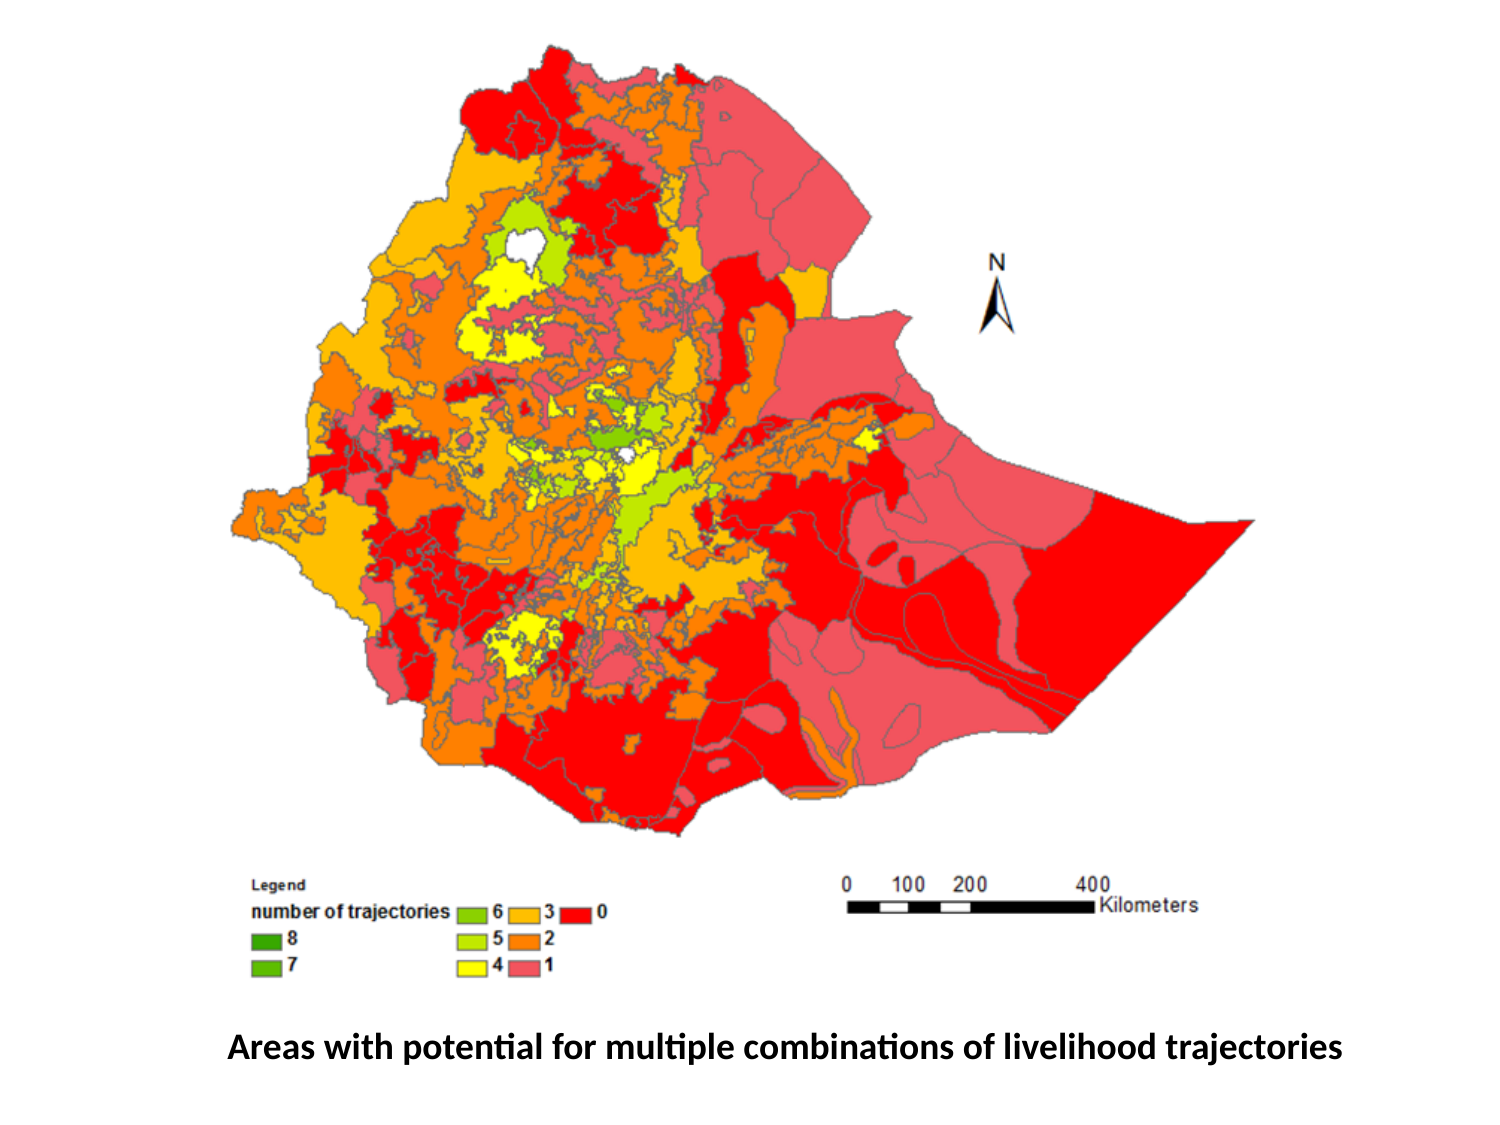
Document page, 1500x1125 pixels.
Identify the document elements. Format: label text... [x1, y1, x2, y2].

text_box Areas with potential for multiple combinations of livelihood trajectories [212, 1014, 1375, 1075]
picture [174, 35, 1276, 1003]
